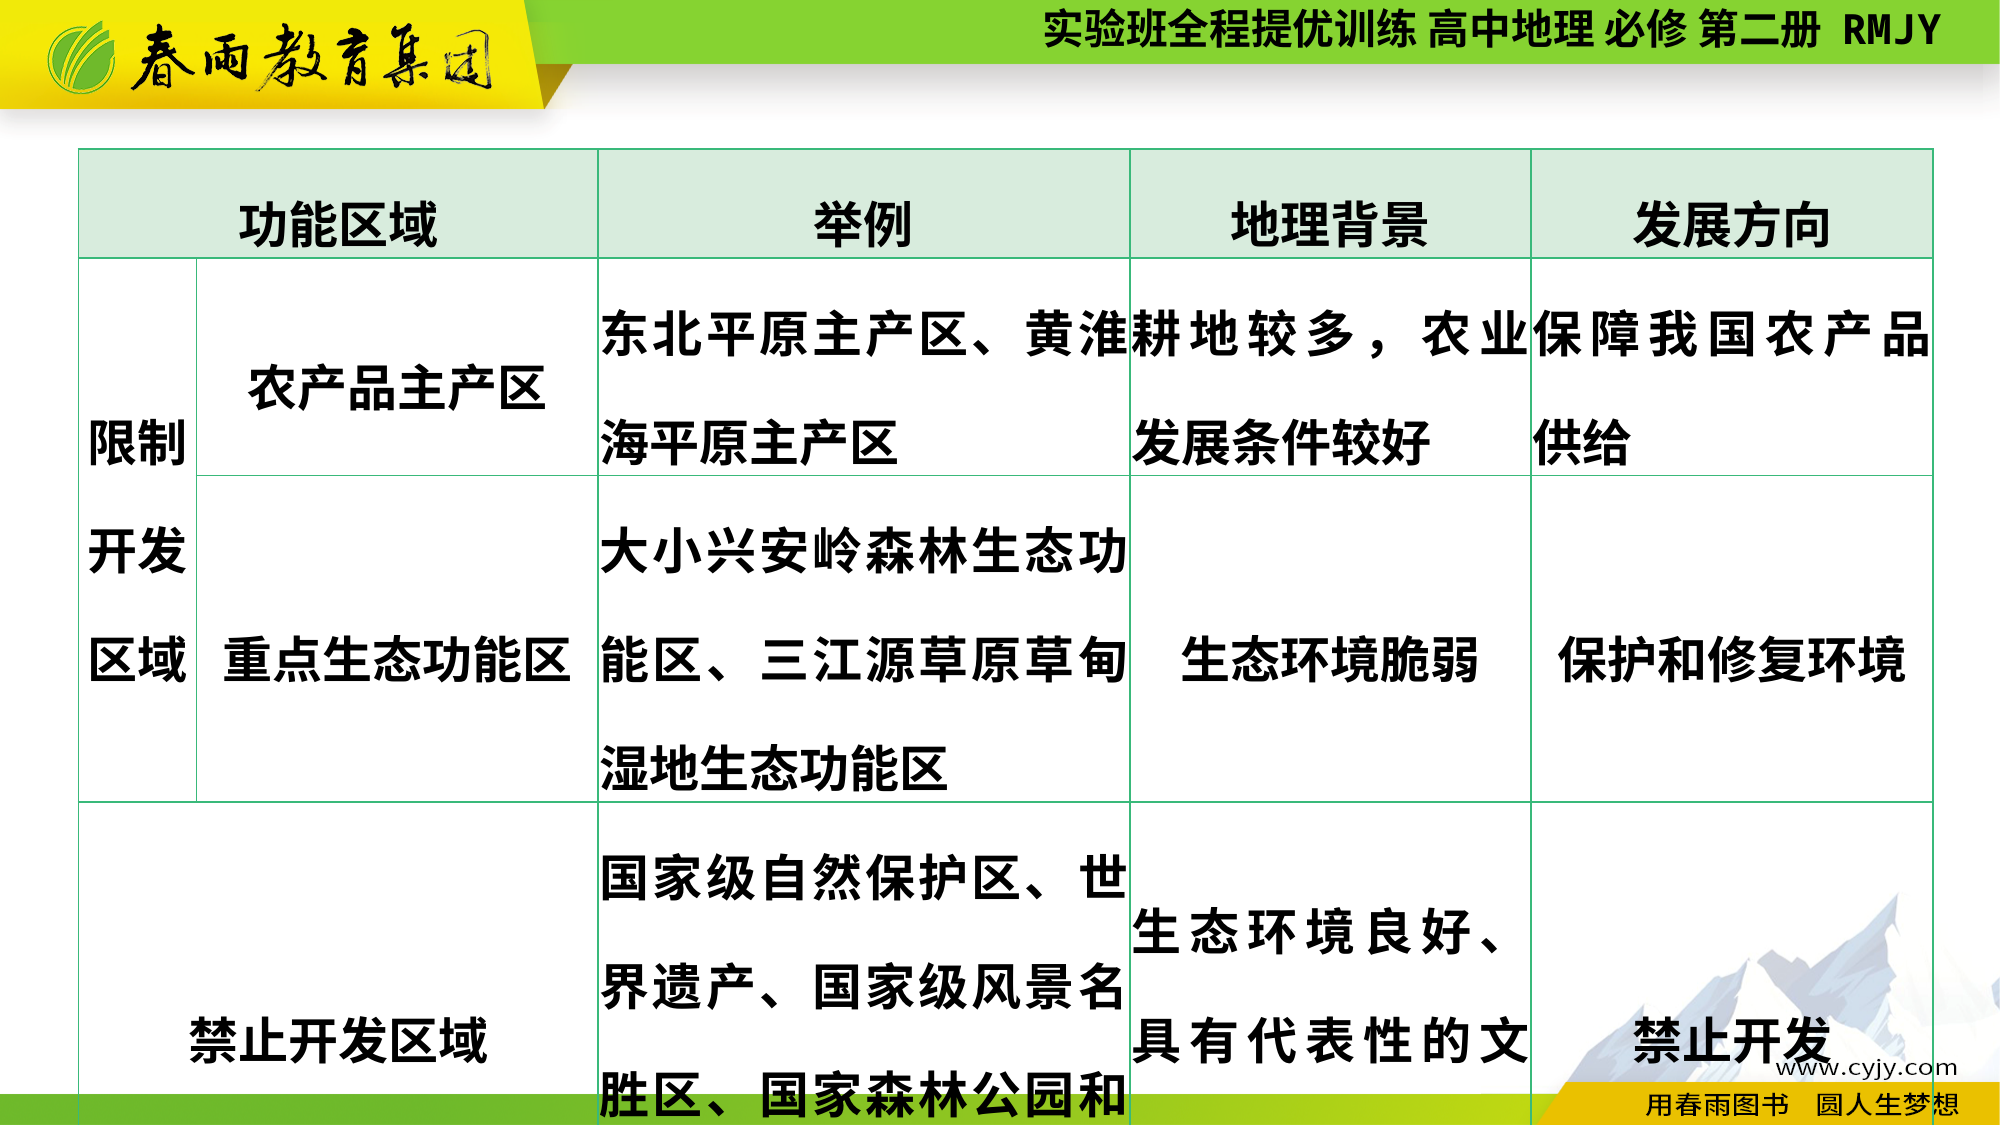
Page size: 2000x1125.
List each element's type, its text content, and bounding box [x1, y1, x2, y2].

table_cell 东北平原主产区、黄淮海平原主产区 [599, 259, 1129, 475]
table_cell 耕地较多，农业发展条件较好 [1131, 259, 1530, 475]
table_header 地理背景 [1131, 150, 1530, 257]
table_cell 禁止开发区域 [79, 803, 597, 1125]
table_cell 大小兴安岭森林生态功能区、三江源草原草甸湿地生态功能区 [599, 476, 1129, 801]
table_cell 限制 开发 区域 [79, 259, 196, 801]
picture [0, 0, 2000, 1125]
table_cell 生态环境良好、具有代表性的文化或地质、地貌 [1131, 803, 1530, 1125]
table_cell 重点生态功能区 [197, 476, 597, 801]
table_cell 生态环境脆弱 [1131, 476, 1530, 801]
table_cell 保护和修复环境 [1532, 476, 1932, 801]
table_header 举例 [599, 150, 1129, 257]
table_cell 保障我国农产品供给 [1532, 259, 1932, 475]
table_cell 国家级自然保护区、世界遗产、国家级风景名胜区、国家森林公园和国家地质公园 [599, 803, 1129, 1125]
table_header 发展方向 [1532, 150, 1932, 257]
table_cell 农产品主产区 [197, 259, 597, 475]
table_header 功能区域 [79, 150, 597, 257]
table_cell 禁止开发 [1532, 803, 1932, 1125]
